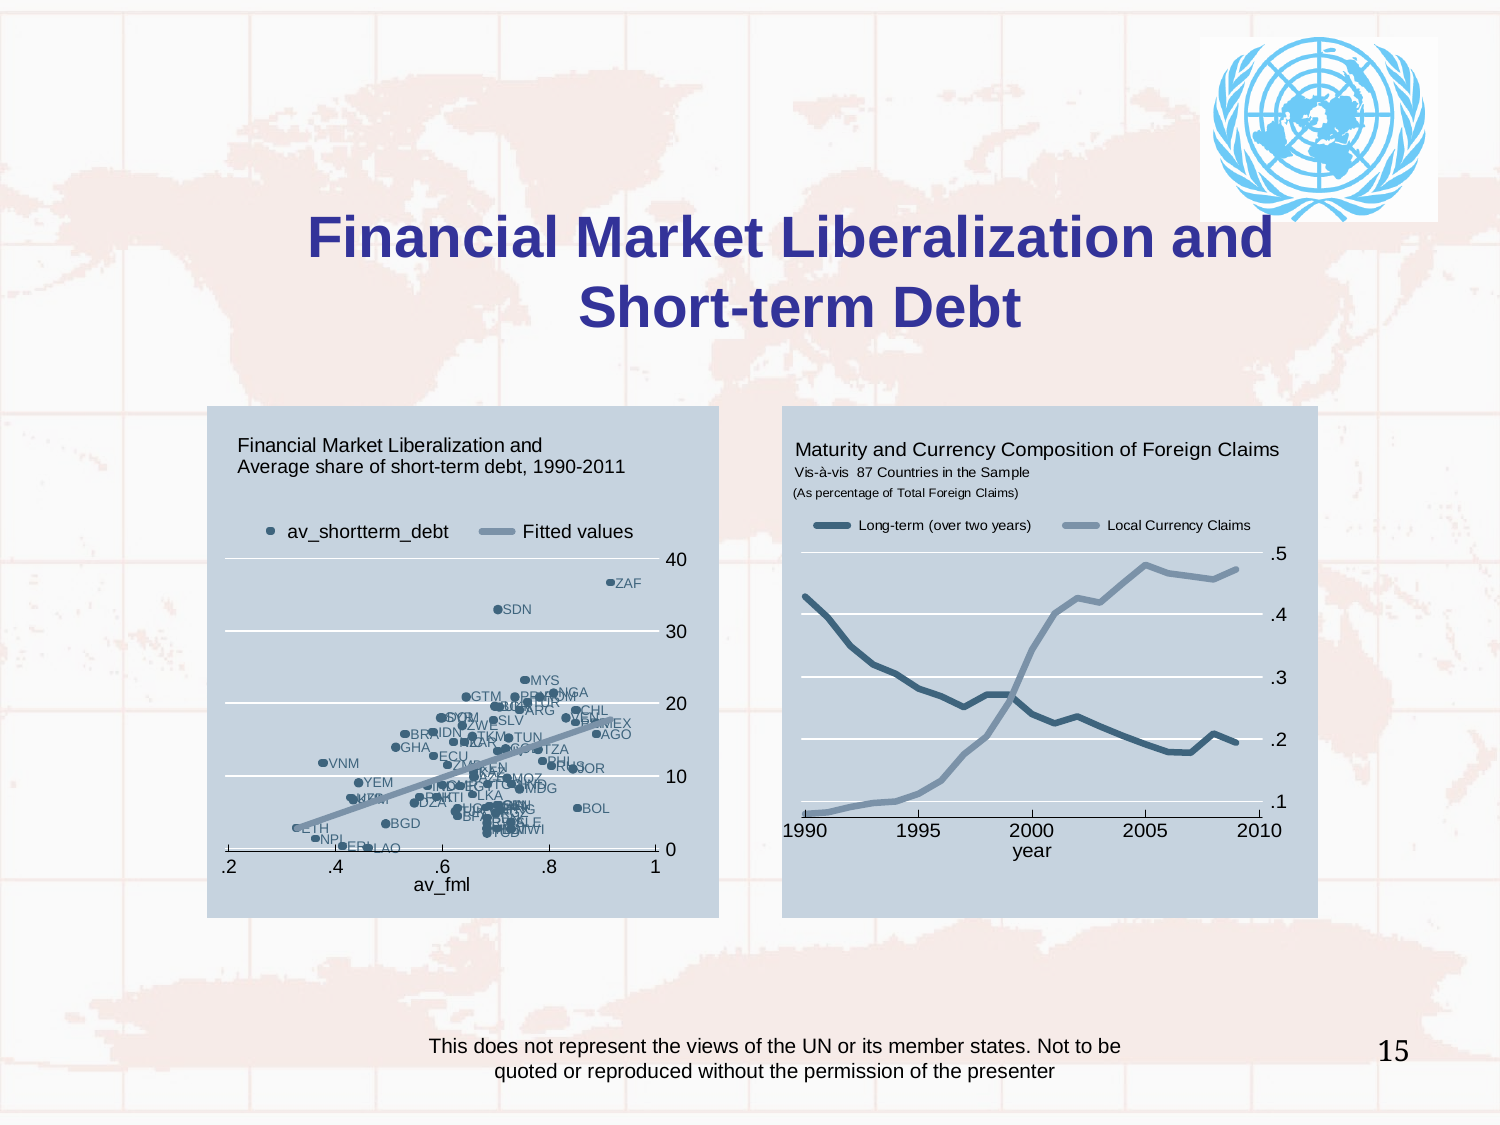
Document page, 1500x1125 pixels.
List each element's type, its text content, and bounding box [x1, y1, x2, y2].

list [199, 399, 726, 926]
slide_number 15 [1074, 1024, 1426, 1103]
picture [1200, 37, 1438, 174]
picture [774, 399, 1326, 926]
footer This does not represent the views of the UN or its member states. Not to be quoted or reproduced without the permission of the presenter [412, 1024, 1138, 1104]
title Financial Market Liberalization and Short-term Debt [125, 174, 1475, 363]
